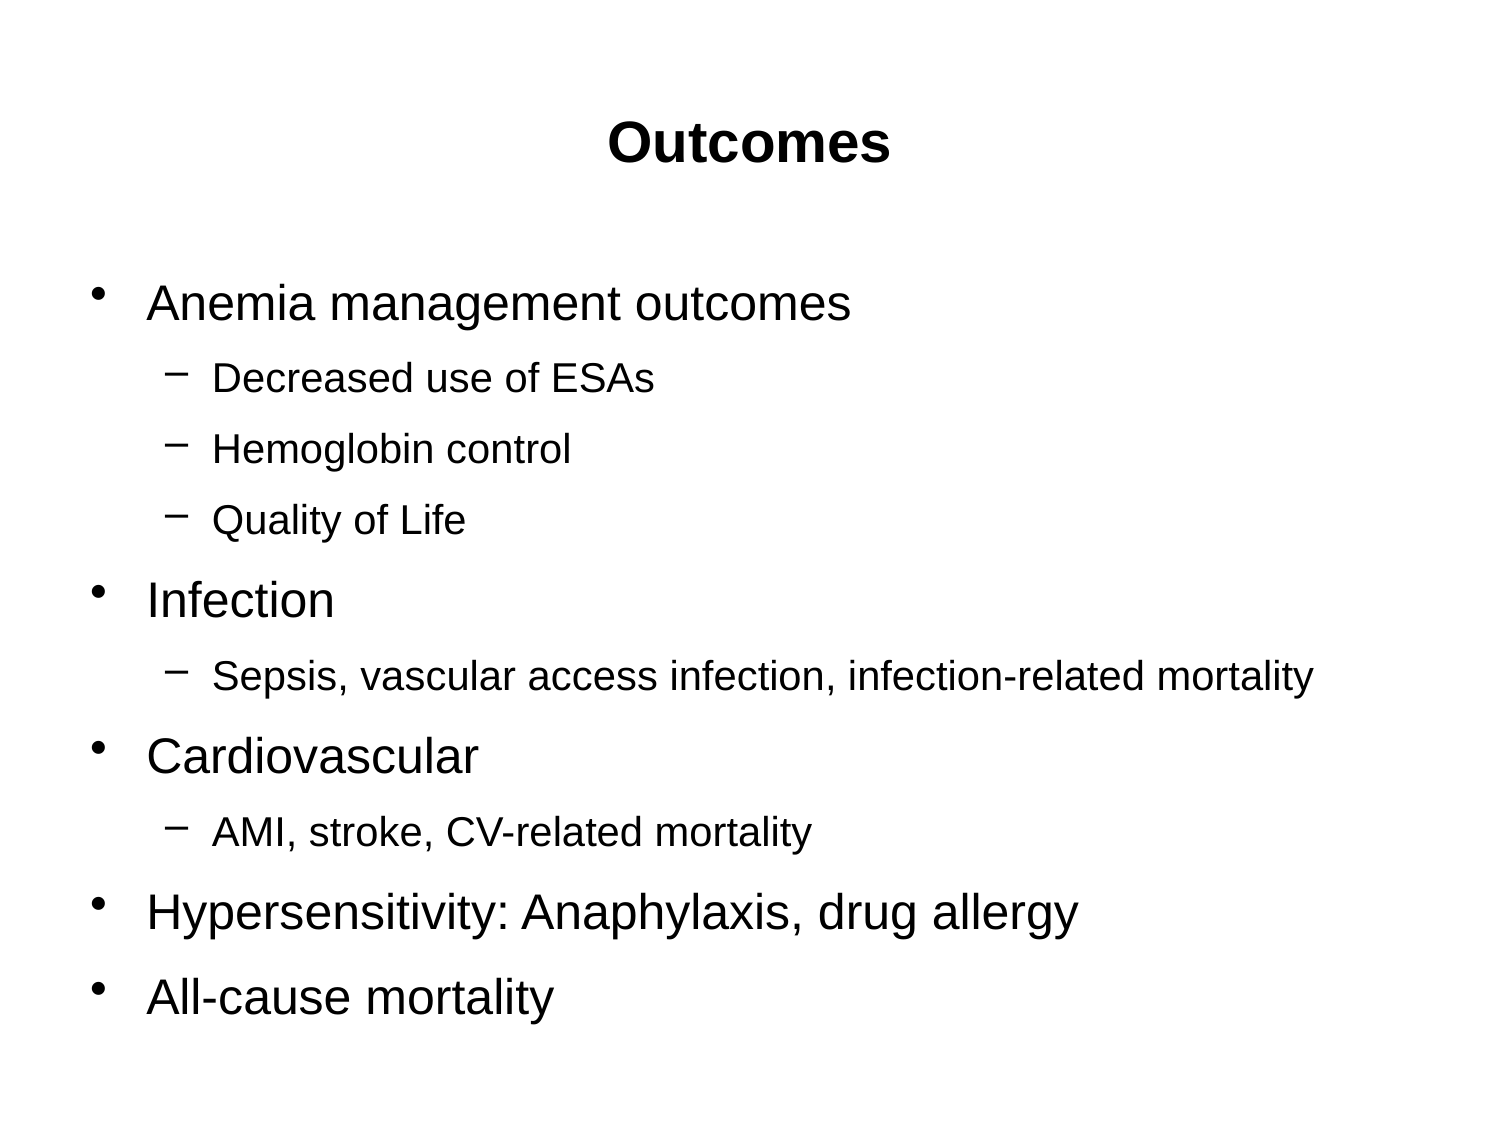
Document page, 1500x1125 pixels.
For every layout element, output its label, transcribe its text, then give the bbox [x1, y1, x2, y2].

title Outcomes [74, 44, 1426, 233]
list Anemia management outcomes Decreased use of ESAs Hemoglobin control Quality of Life Infection Sepsis, vascular access infection, infection-related mortality Cardiovascular AMI, stroke, CV-related mortality Hypersensitivity: Anaphylaxis, drug allergy All-cause mortality [74, 262, 1426, 1006]
